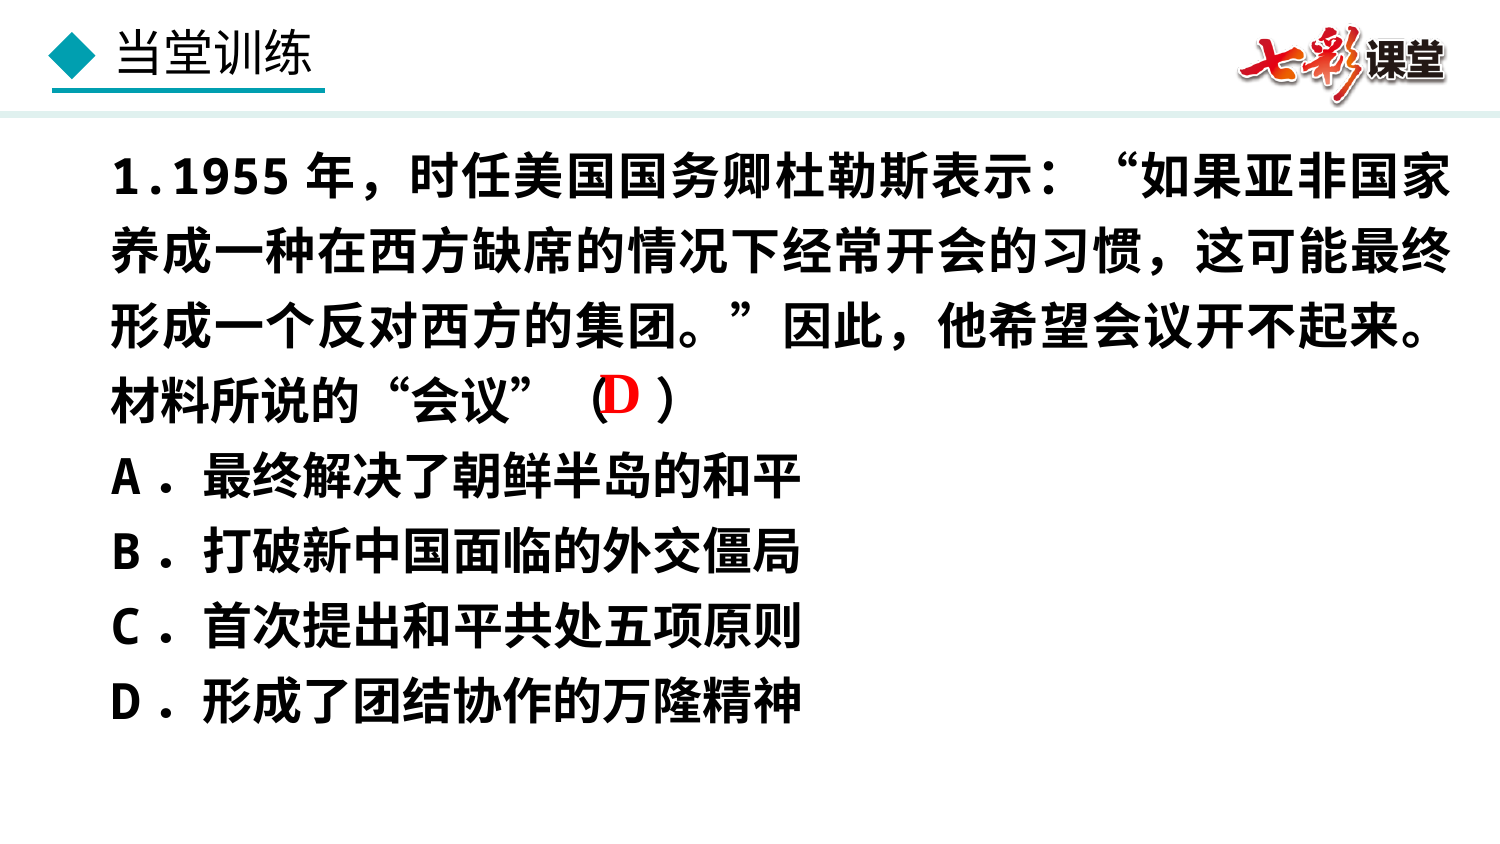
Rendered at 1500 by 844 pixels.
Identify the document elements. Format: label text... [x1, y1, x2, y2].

text_box D [584, 347, 661, 503]
text_box 1.1955年，时任美国国务卿杜勒斯表示：“如果亚非国家养成一种在西方缺席的情况下经常开会的习惯，这可能最终形成一个反对西方的集团。”因此，他希望会议开不起来。材料所说的“会议”（ ） A．最终解决了朝鲜半岛的和平 B．打破新中国面临的外交僵局 C．首次提出和平共处五项原则 D．形成了团结协作的万隆精神 [96, 122, 1467, 758]
picture [1234, 20, 1451, 108]
